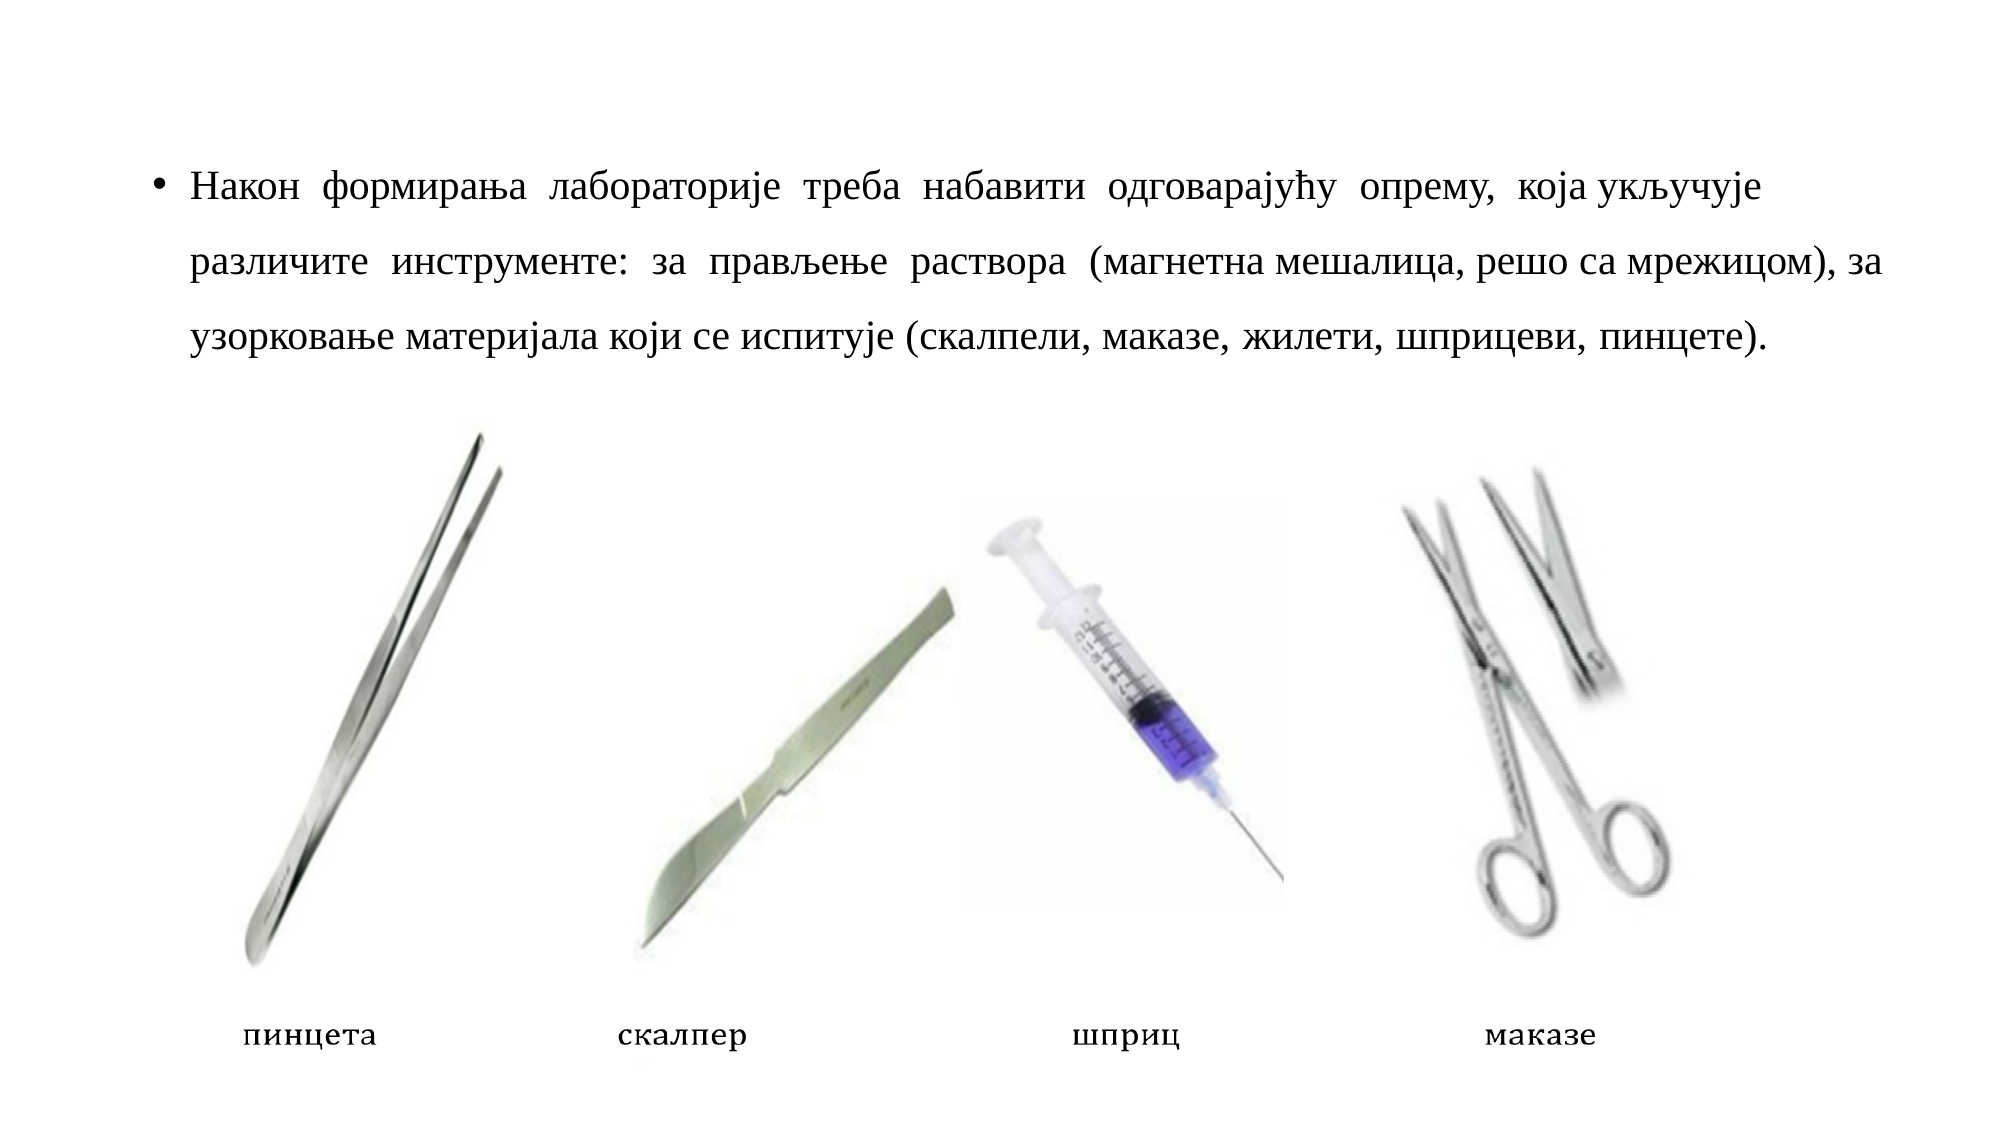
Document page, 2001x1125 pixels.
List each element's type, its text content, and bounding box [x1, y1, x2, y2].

picture [219, 422, 1899, 1071]
list Након формирања лабораторије треба набавити одговарајућу опрему, која укључује различите инструменте: за прављење раствора (магнетна мешалица, решо са мрежицом), за узорковање материјала који се испитује (скалпели, маказе, жилети, шприцеви, пинцете). [137, 125, 1950, 383]
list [231, 422, 507, 895]
